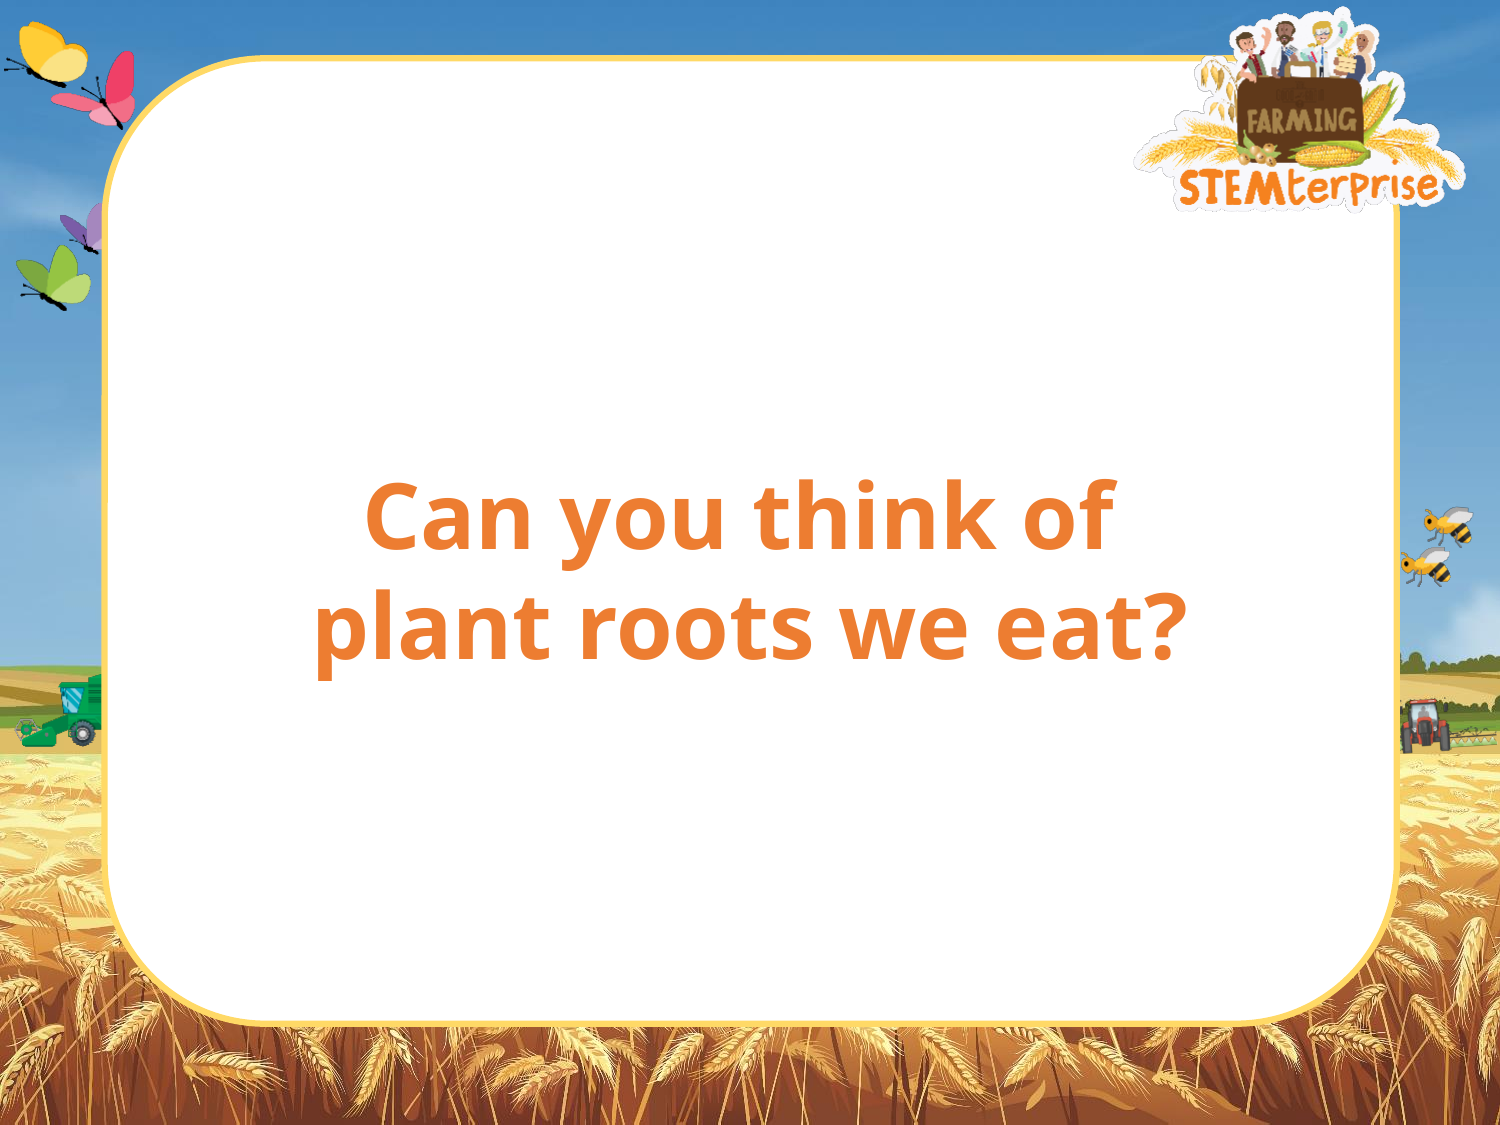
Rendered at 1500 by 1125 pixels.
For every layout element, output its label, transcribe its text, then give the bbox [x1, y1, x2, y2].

picture [0, 0, 1500, 1125]
list Can you think of plant roots we eat? [129, 315, 1371, 1085]
